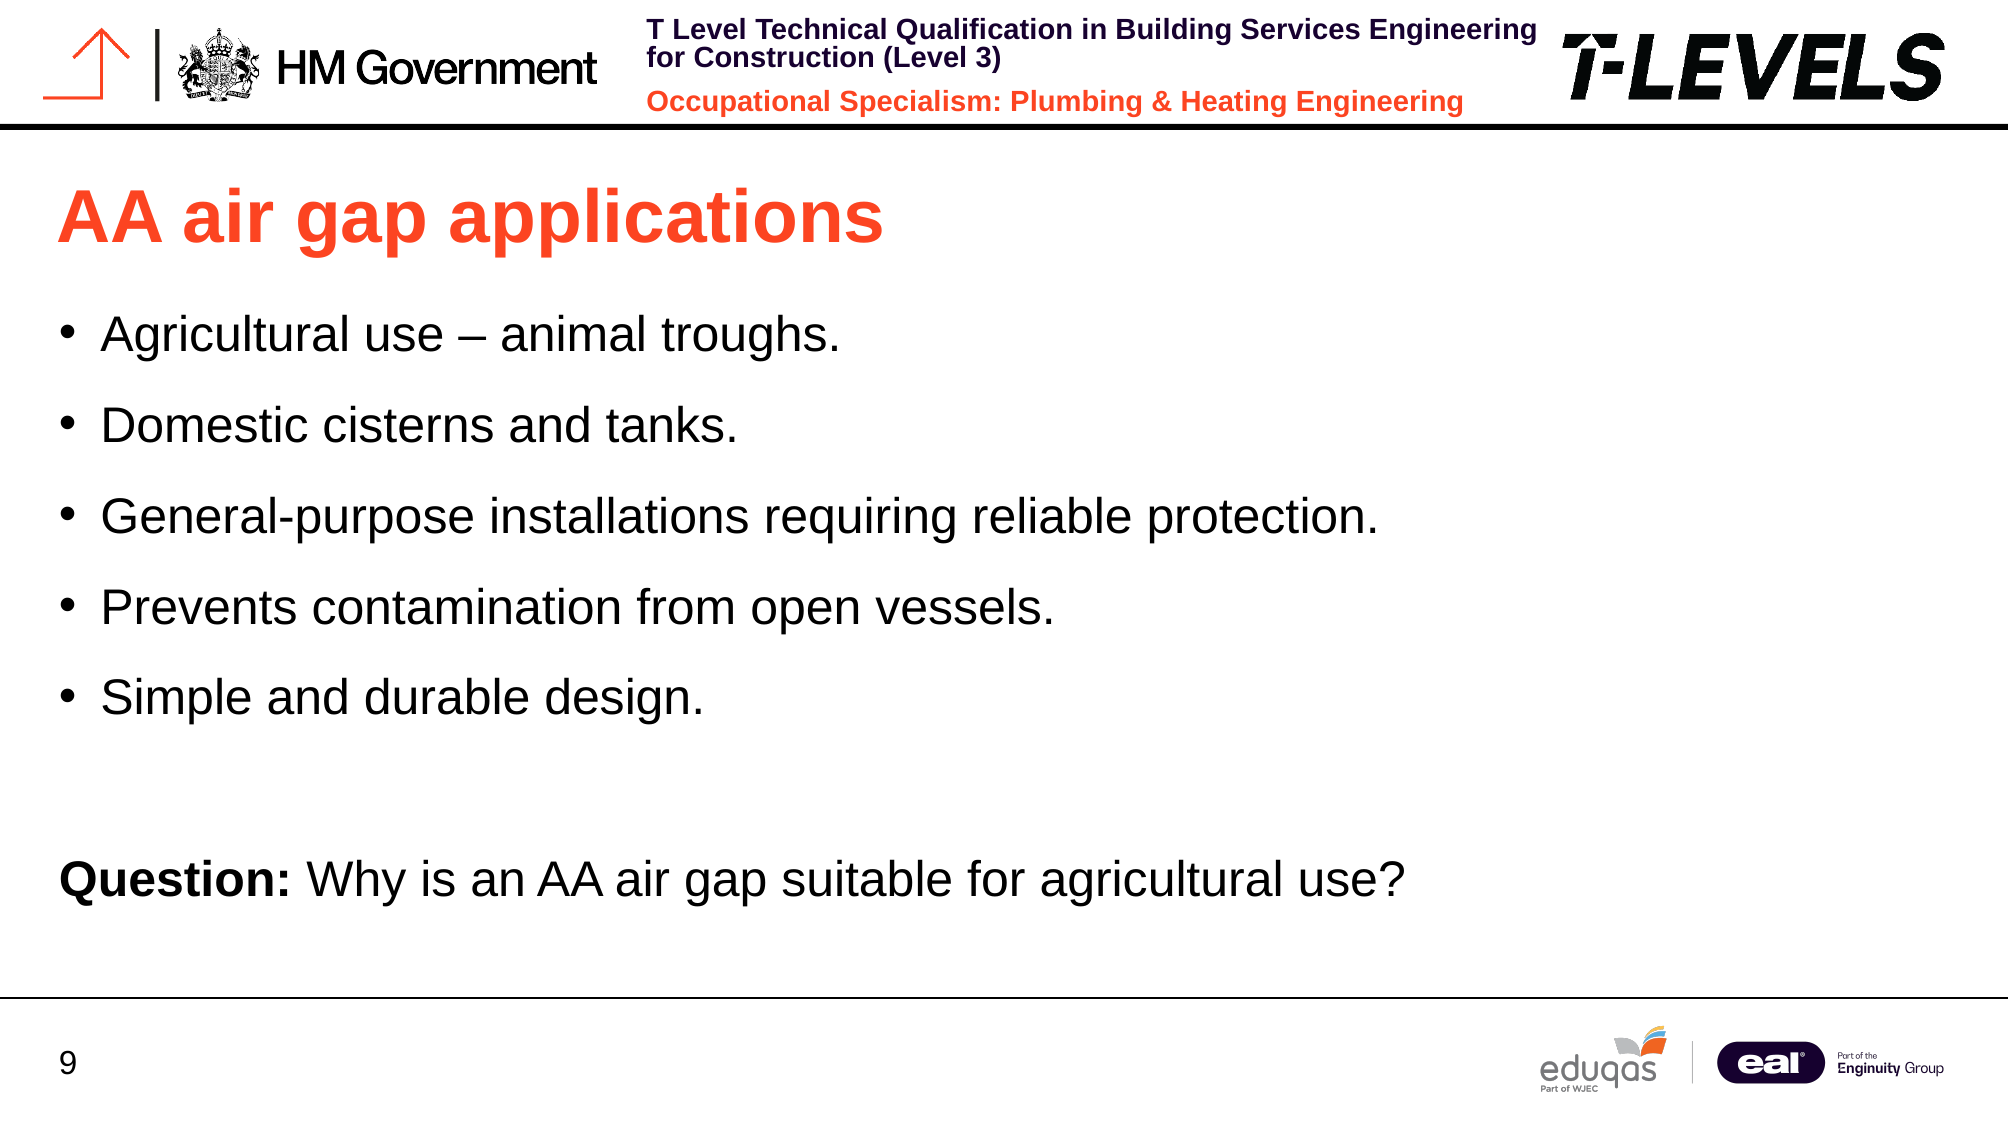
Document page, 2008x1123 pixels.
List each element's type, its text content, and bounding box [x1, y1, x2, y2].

title AA air gap applications [41, 111, 1949, 314]
picture [38, 27, 136, 100]
picture [1543, 25, 1964, 108]
picture [155, 28, 597, 102]
list Agricultural use – animal troughs. Domestic cisterns and tanks. General-purpose installations requiring reliable protection. Prevents contamination from open vessels. Simple and durable design. Question: Why is an AA air gap suitable for agricultural use? [59, 295, 1949, 975]
picture [1535, 1021, 1949, 1097]
